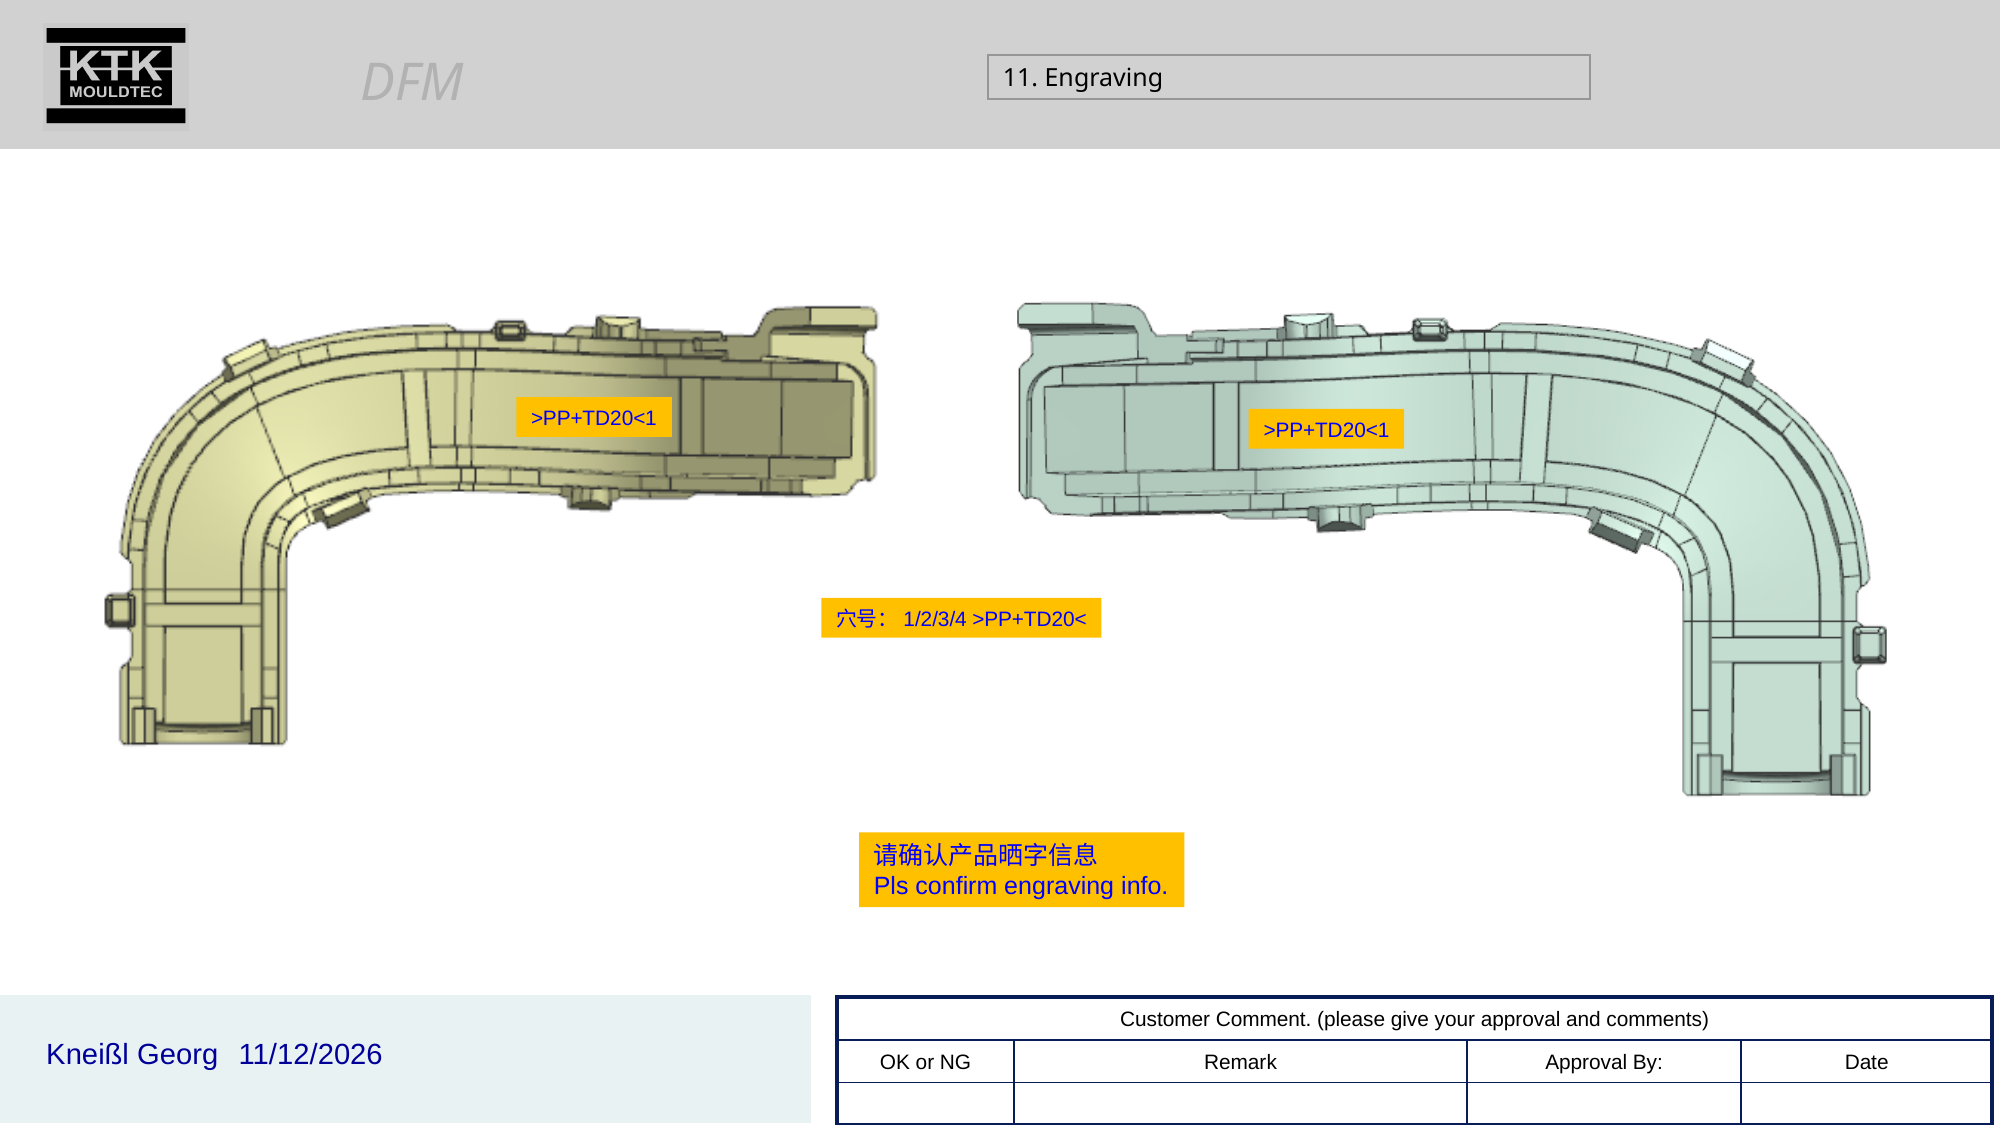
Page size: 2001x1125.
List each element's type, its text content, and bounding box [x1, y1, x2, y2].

text_box 穴号：1/2/3/4 >PP+TD20< [938, 597, 970, 638]
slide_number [188, 1027, 433, 1106]
text_box 11. Engraving [988, 54, 1591, 100]
picture [19, 243, 933, 776]
text_box 请确认产品晒字信息 Pls confirm engraving info. [859, 832, 1185, 908]
picture [976, 278, 1921, 833]
